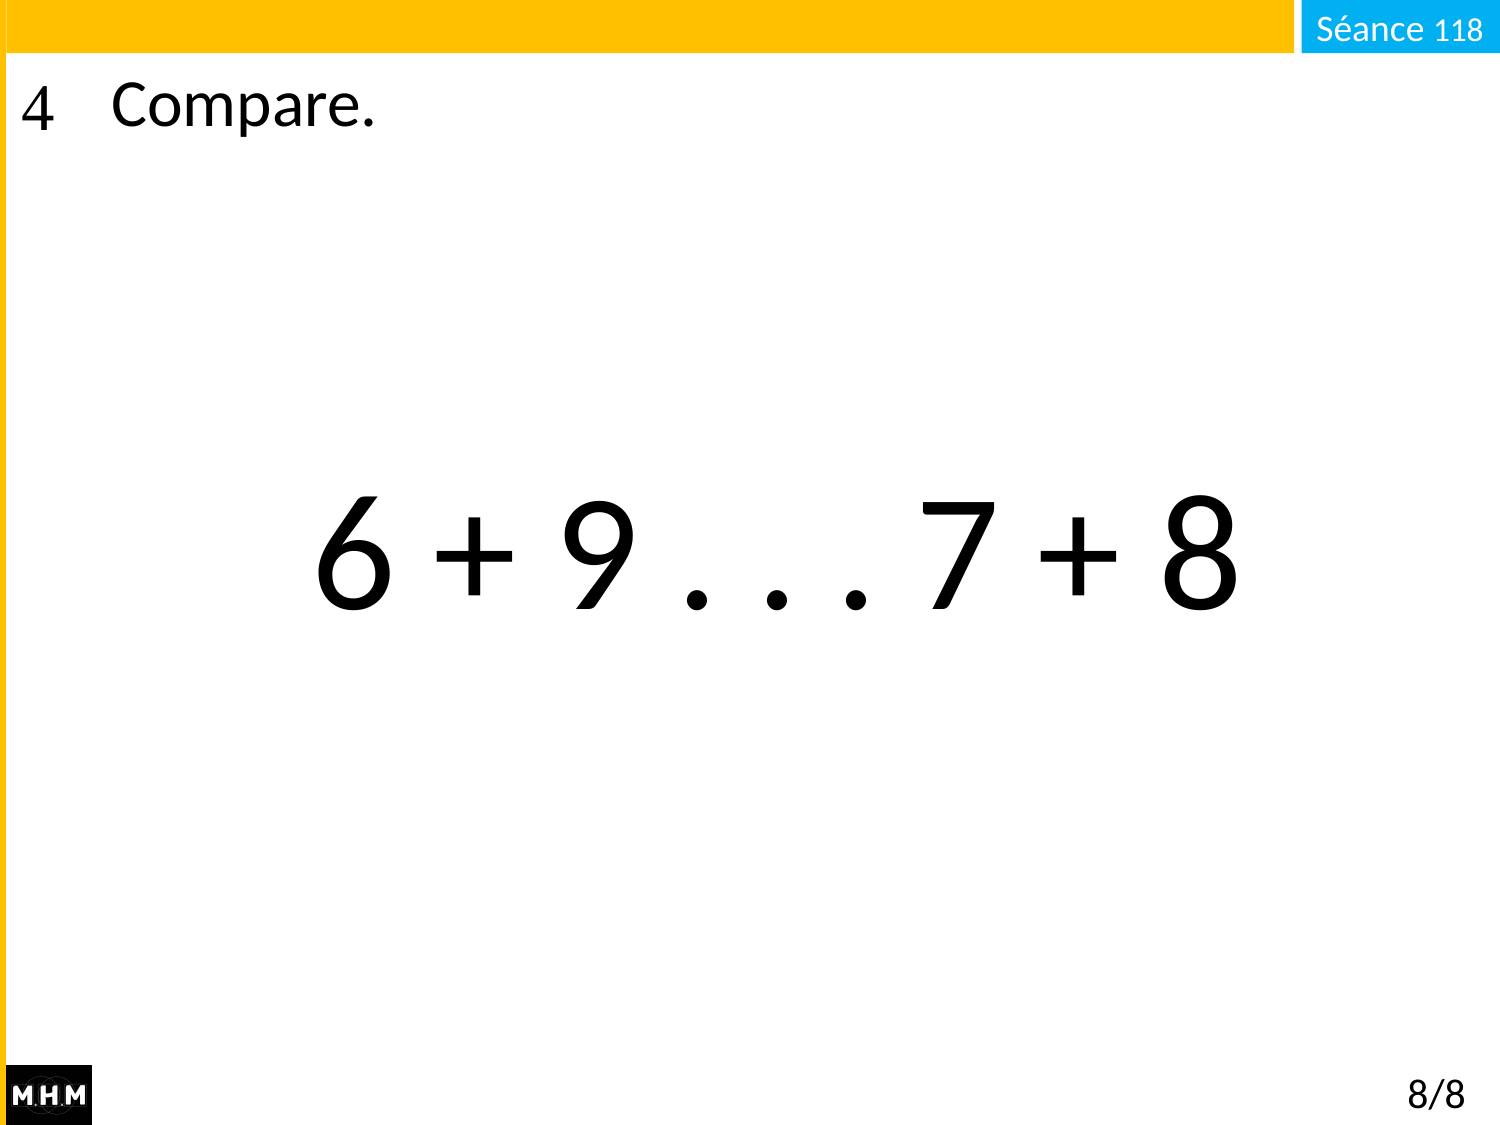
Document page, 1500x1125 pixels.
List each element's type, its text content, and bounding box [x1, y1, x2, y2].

picture [6, 1065, 92, 1125]
title Compare. [96, 60, 1391, 149]
text_box 6 + 9 . . . 7 + 8 [196, 435, 1360, 650]
list 8/8 [1373, 1064, 1500, 1125]
